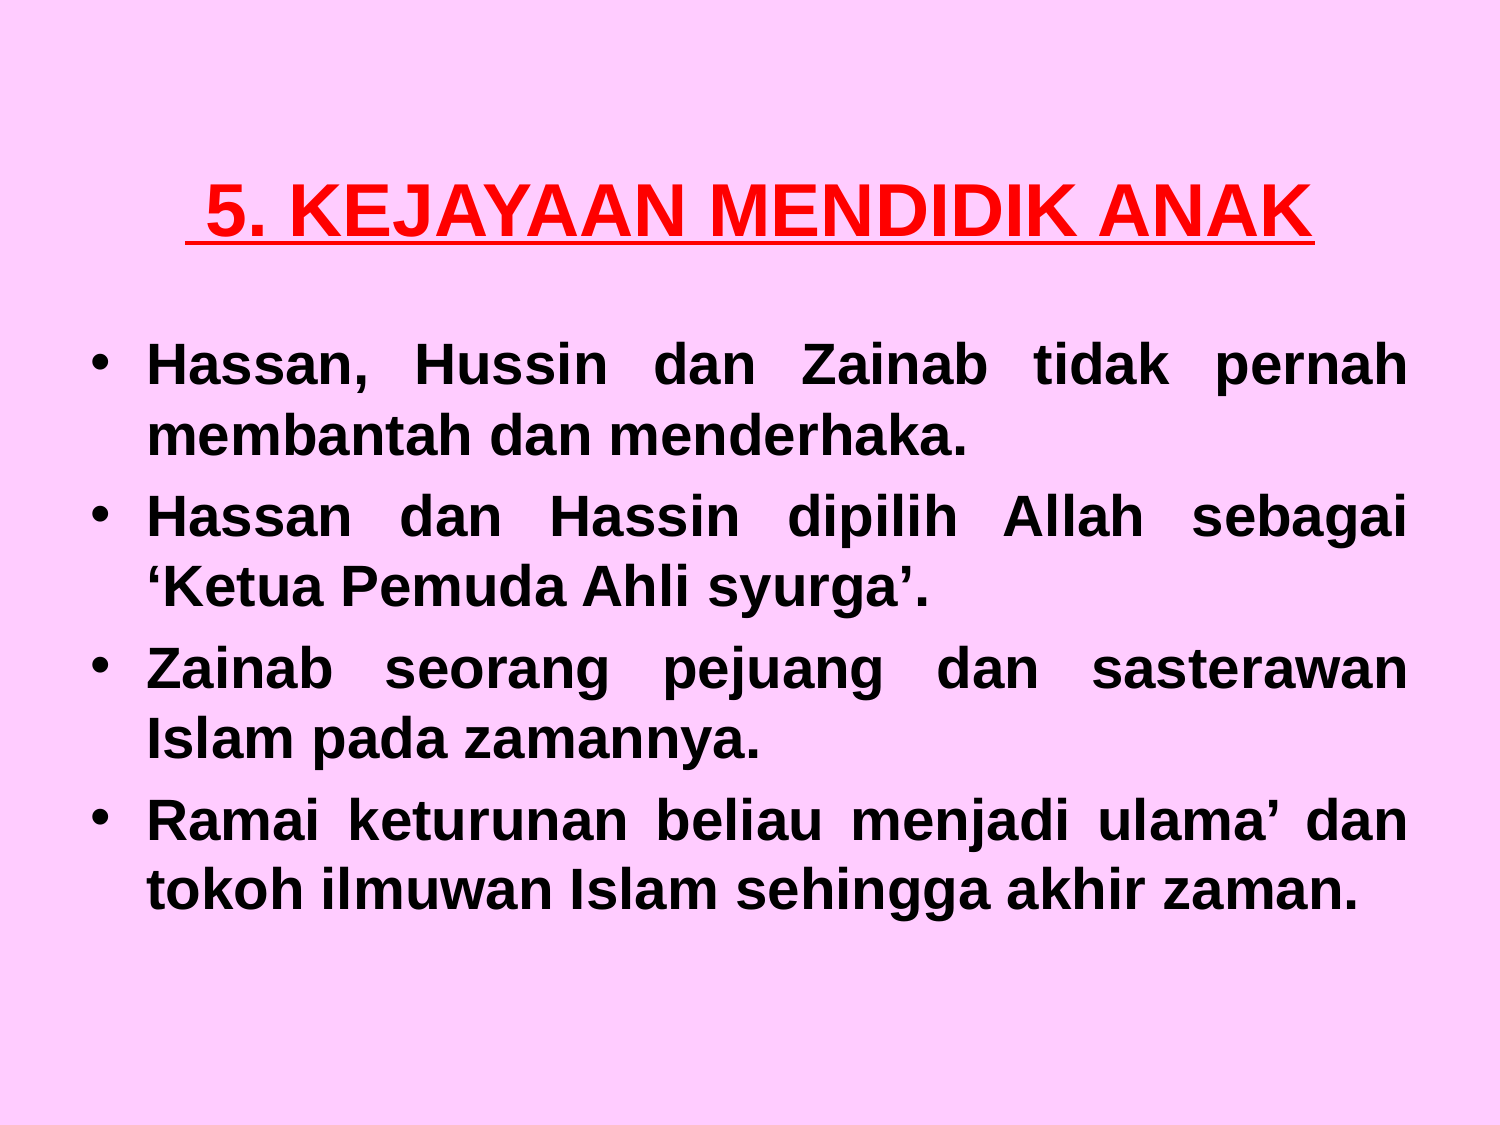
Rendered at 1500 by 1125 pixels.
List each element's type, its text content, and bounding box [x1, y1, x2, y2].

text_box 5. KEJAYAAN MENDIDIK ANAK [74, 112, 1425, 262]
text_box Hassan, Hussin dan Zainab tidak pernah membantah dan menderhaka. Hassan dan Hassin dipilih Allah sebagai ‘Ketua Pemuda Ahli syurga’. Zainab seorang pejuang dan sasterawan Islam pada zamannya. Ramai keturunan beliau menjadi ulama’ dan tokoh ilmuwan Islam sehingga akhir zaman. [74, 262, 1425, 1005]
